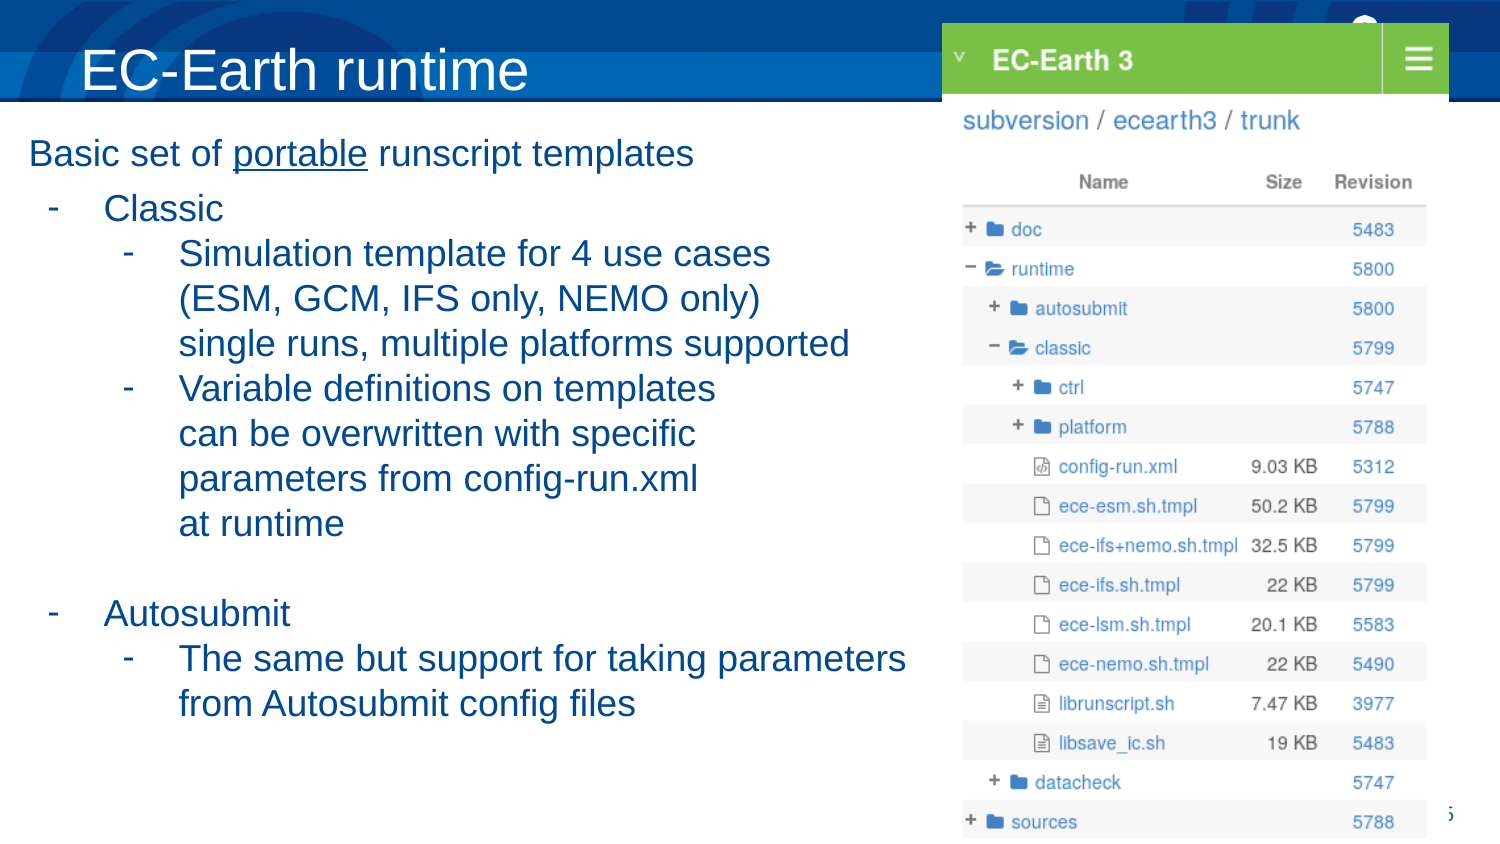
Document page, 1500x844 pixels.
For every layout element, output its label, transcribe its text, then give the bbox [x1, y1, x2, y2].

list Basic set of portable runscript templates Classic Simulation template for 4 use cases (ESM, GCM, IFS only, NEMO only) single runs, multiple platforms supported Variable definitions on templates can be overwritten with specific parameters from config-run.xml at runtime Autosubmit The same but support for taking parameters from Autosubmit config files [13, 114, 936, 675]
title EC-Earth runtime [65, 17, 1081, 102]
picture [0, 0, 1500, 839]
